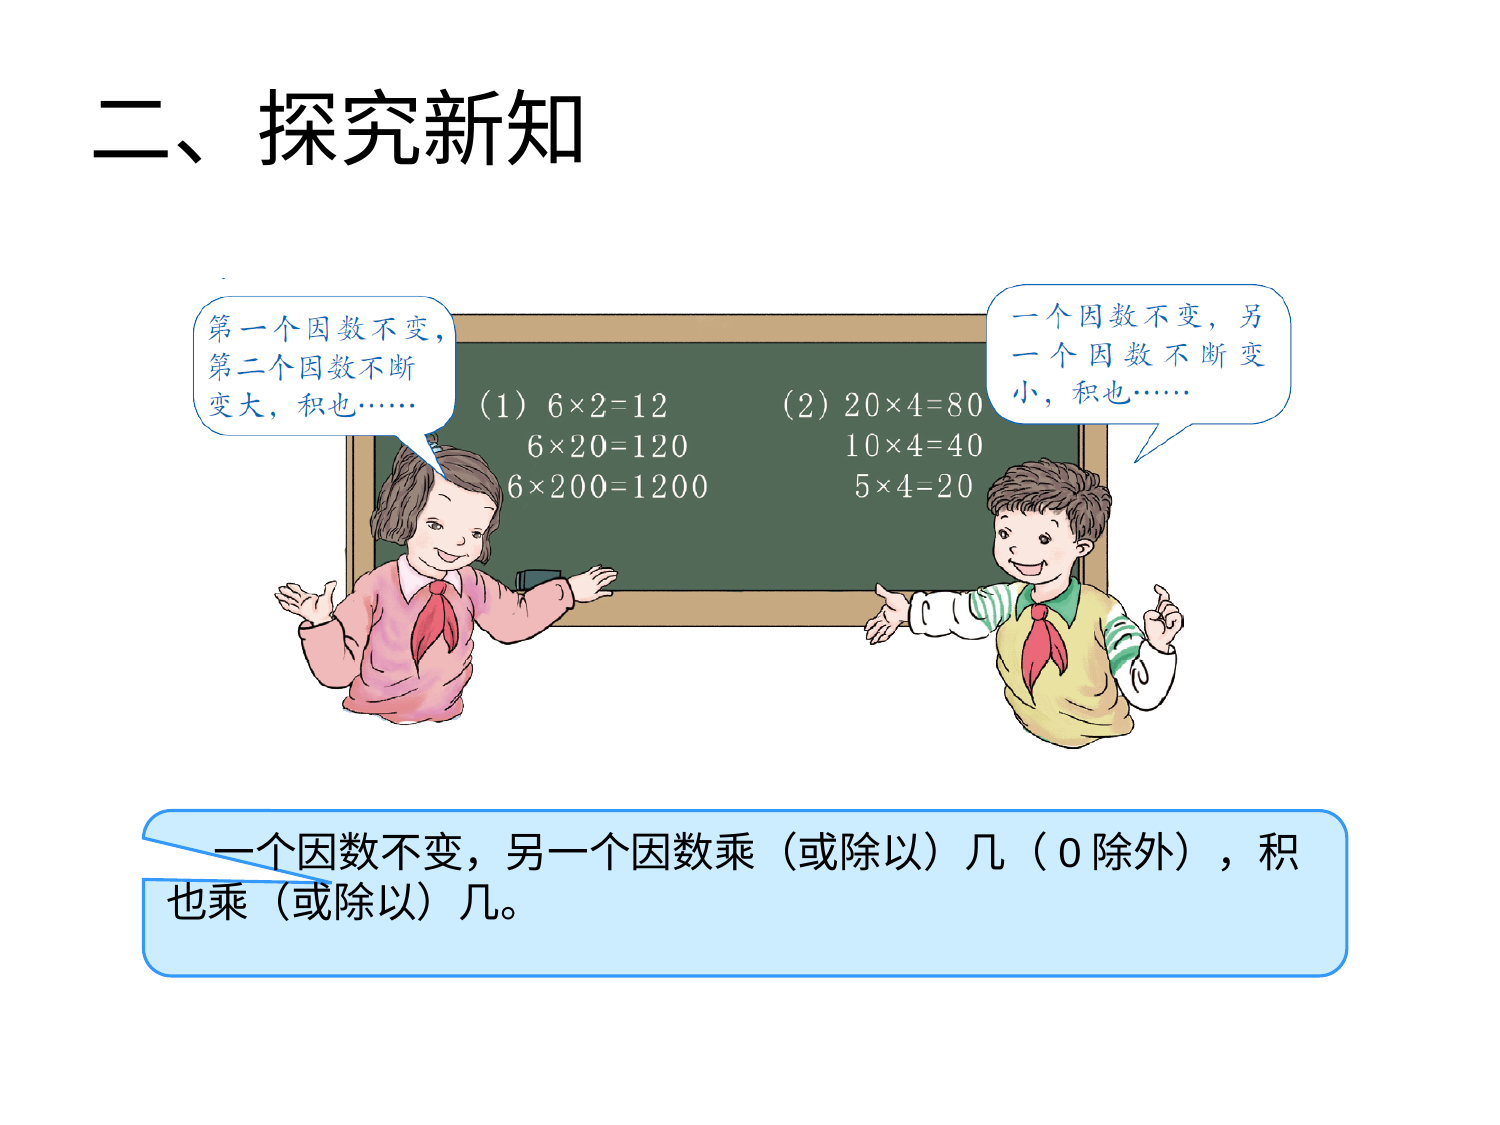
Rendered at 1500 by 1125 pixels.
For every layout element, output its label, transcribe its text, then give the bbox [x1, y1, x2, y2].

text_box 一个因数不变，另一个因数乘（或除以）几（0除外），积也乘（或除以）几。 [143, 810, 1347, 976]
text_box 二、探究新知 [74, 68, 1081, 208]
picture [182, 278, 1329, 752]
